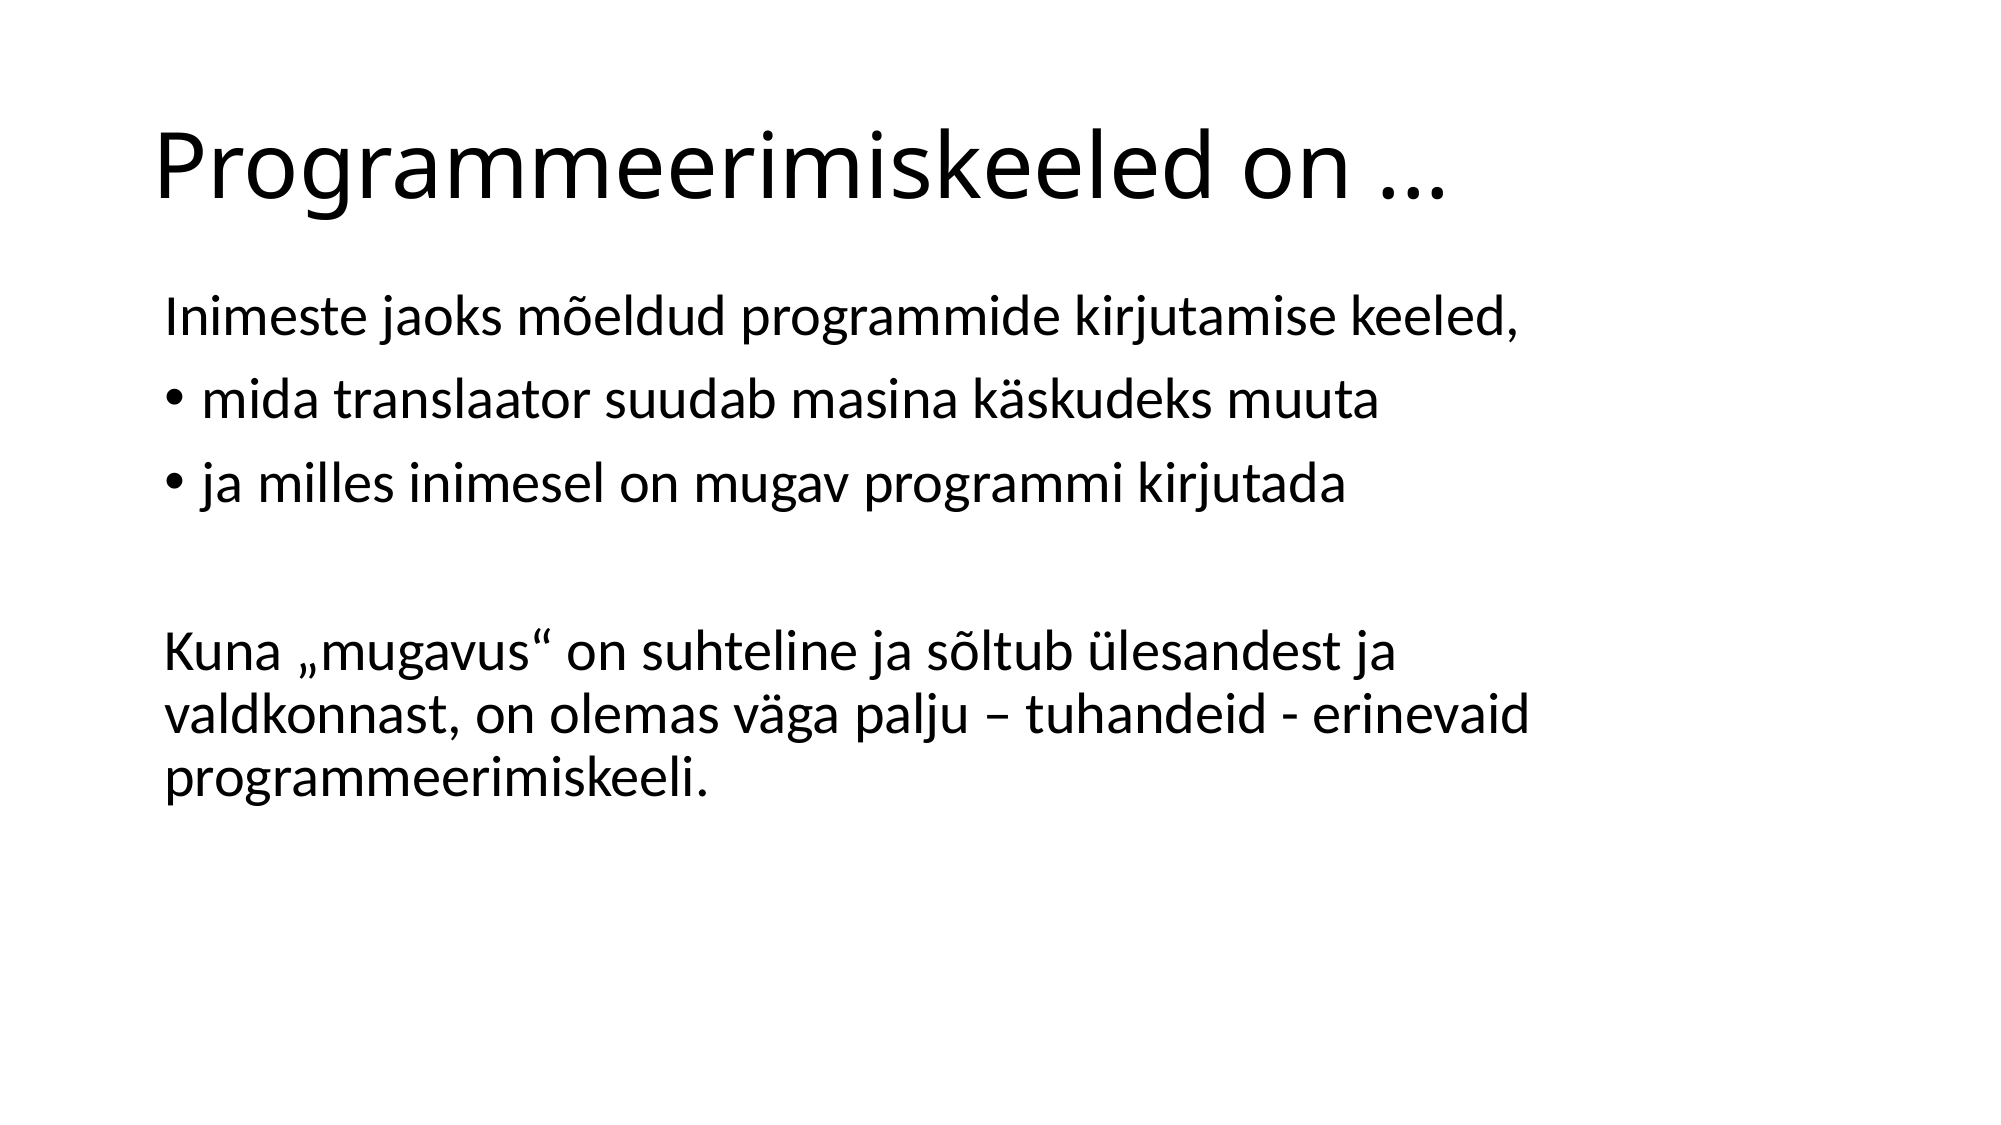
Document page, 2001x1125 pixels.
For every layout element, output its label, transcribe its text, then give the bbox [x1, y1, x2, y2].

list Inimeste jaoks mõeldud programmide kirjutamise keeled, mida translaator suudab masina käskudeks muuta ja milles inimesel on mugav programmi kirjutada Kuna „mugavus“ on suhteline ja sõltub ülesandest ja valdkonnast, on olemas väga palju – tuhandeid - erinevaid programmeerimiskeeli. [149, 277, 1547, 1020]
title Programmeerimiskeeled on ... [137, 59, 1863, 278]
